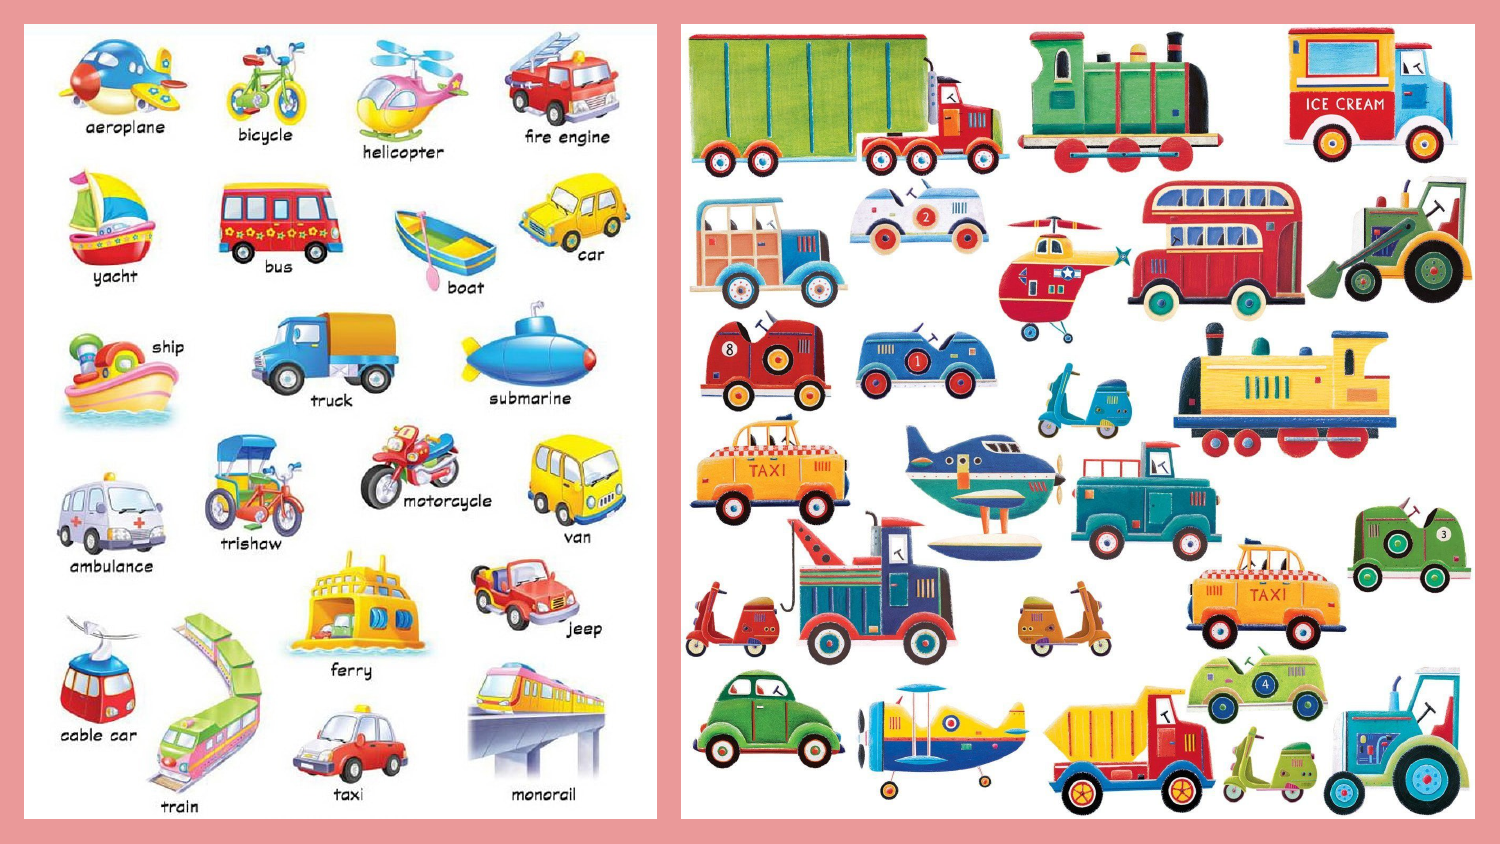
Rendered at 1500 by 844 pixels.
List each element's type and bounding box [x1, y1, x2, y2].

picture [680, 24, 1476, 819]
picture [24, 24, 657, 819]
